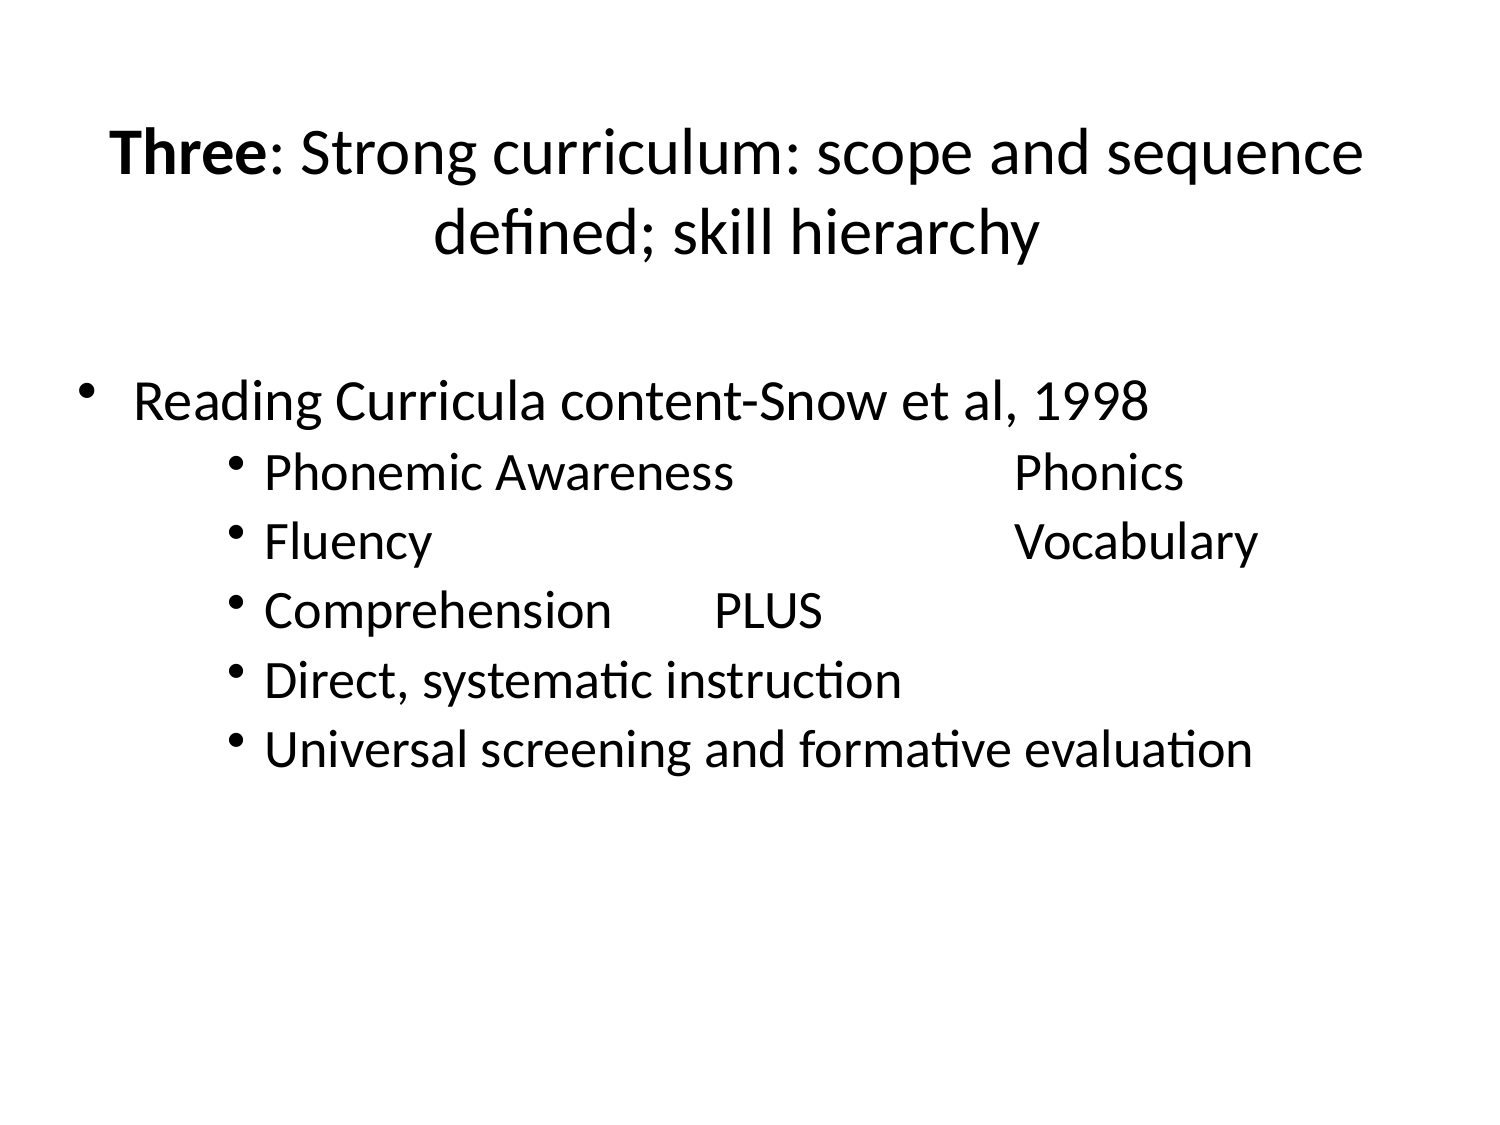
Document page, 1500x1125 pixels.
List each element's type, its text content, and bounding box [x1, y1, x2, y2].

text_box Three: Strong curriculum: scope and sequence defined; skill hierarchy [62, 87, 1413, 275]
text_box Reading Curricula content-Snow et al, 1998 Phonemic Awareness Phonics Fluency Vocabulary Comprehension PLUS Direct, systematic instruction Universal screening and formative evaluation [62, 362, 1413, 1069]
